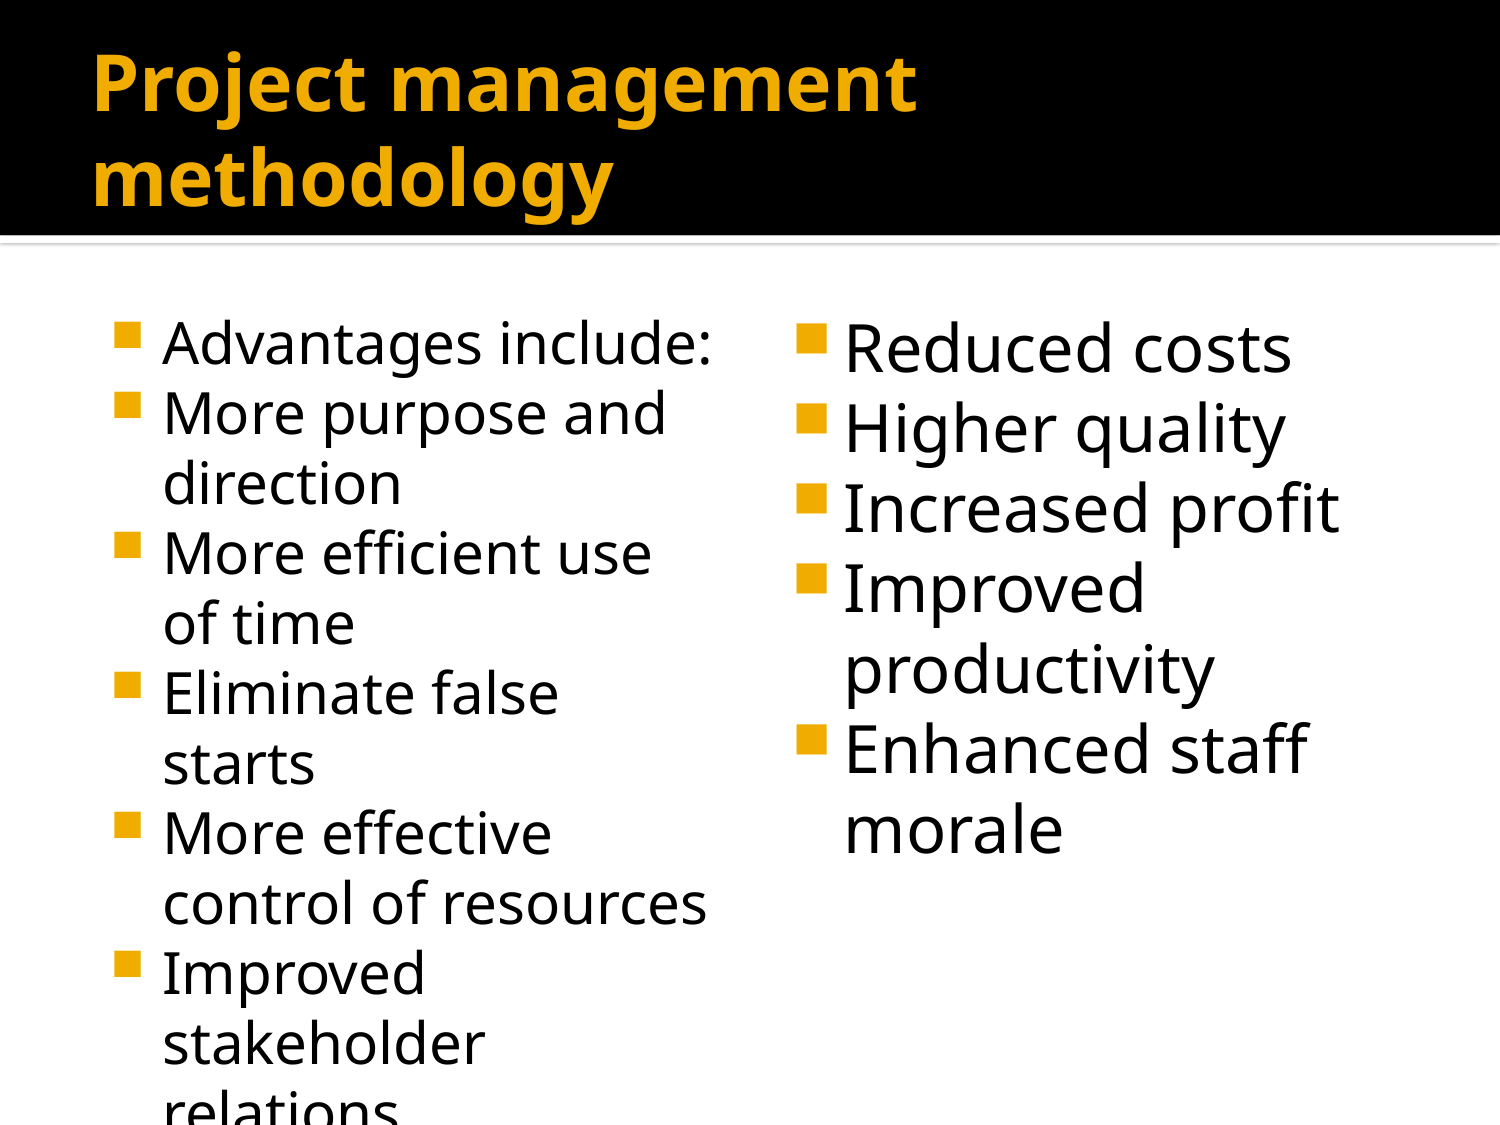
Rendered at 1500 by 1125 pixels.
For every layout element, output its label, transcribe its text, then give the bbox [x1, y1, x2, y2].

list Reduced costs Higher quality Increased profit Improved productivity Enhanced staff morale [762, 291, 1425, 1050]
list Advantages include: More purpose and direction More efficient use of time Eliminate false starts More effective control of resources Improved stakeholder relations [75, 291, 738, 1050]
title Project management methodology [75, 24, 1425, 231]
